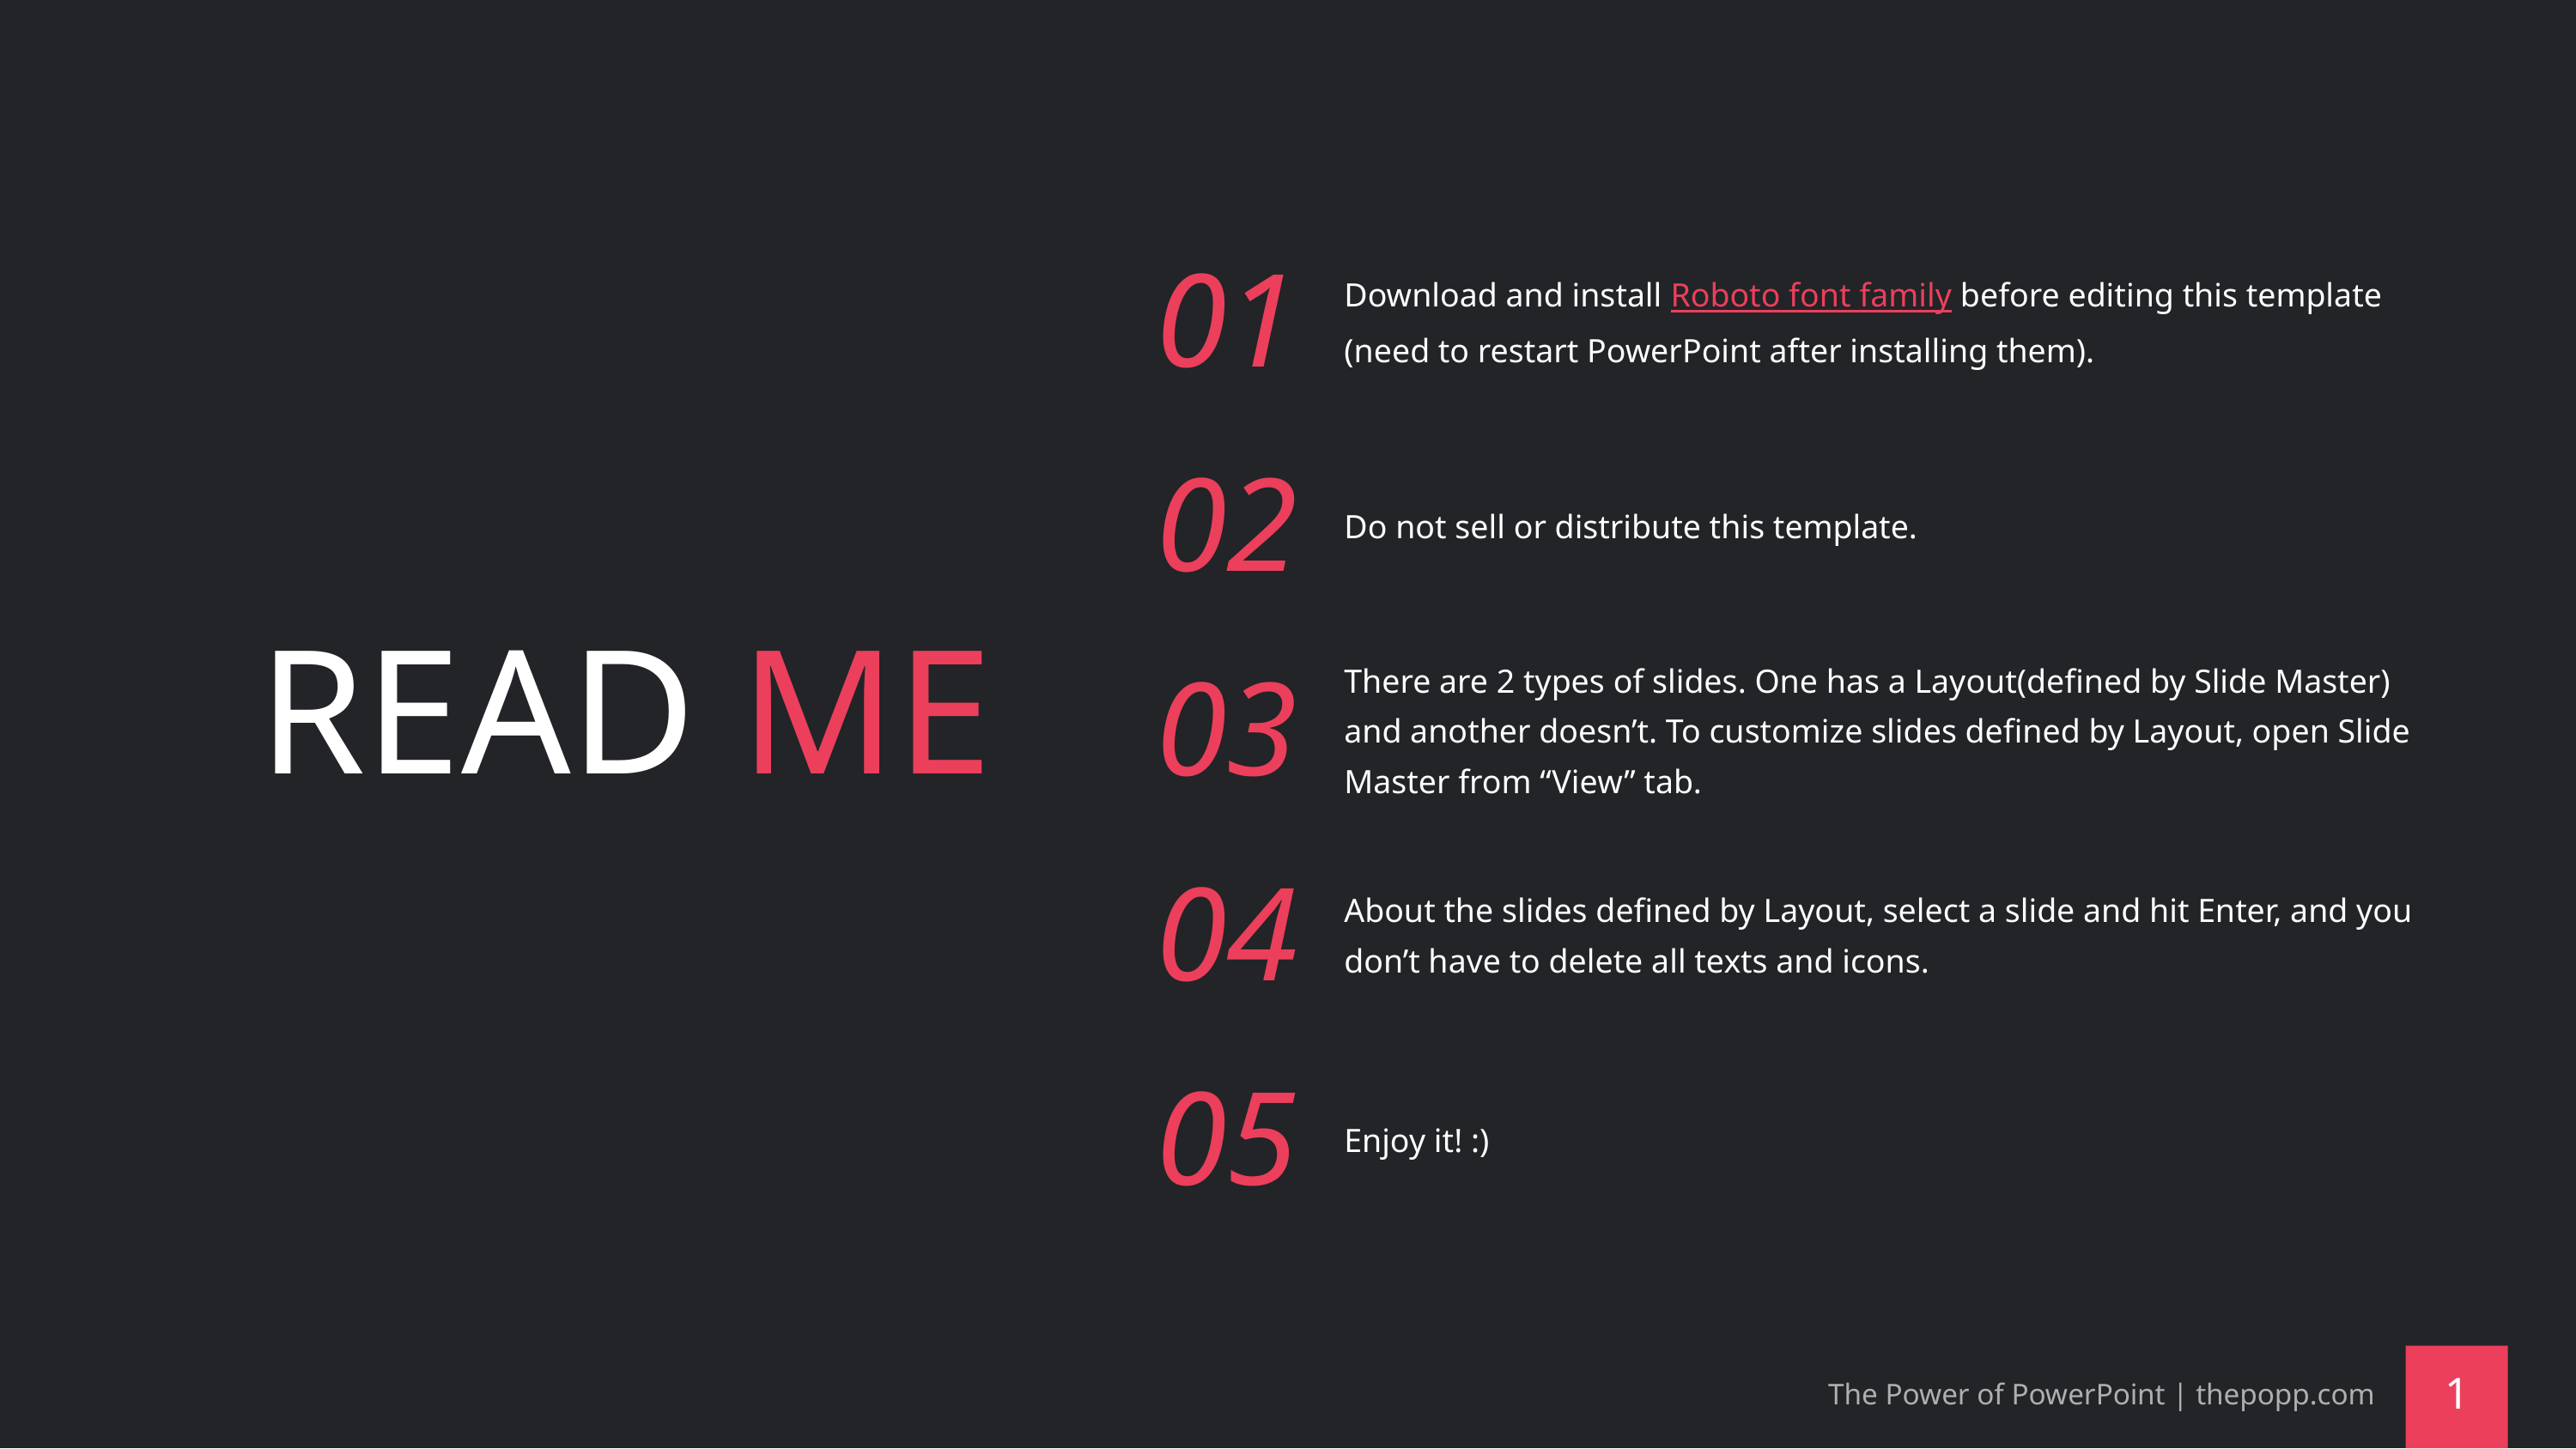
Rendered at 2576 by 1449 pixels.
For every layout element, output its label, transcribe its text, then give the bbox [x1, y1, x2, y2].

title READ ME [137, 211, 1115, 1238]
list 02 [1133, 438, 1311, 602]
list There are 2 types of slides. One has a Layout(defined by Slide Master) and another doesn’t. To customize slides defined by Layout, open Slide Master from “View” tab. [1331, 642, 2437, 807]
slide_number 1 [2404, 1356, 2509, 1434]
list 04 [1133, 847, 1311, 1011]
list 05 [1133, 1052, 1311, 1216]
footer The Power of PowerPoint | thepopp.com [1519, 1356, 2389, 1434]
list About the slides defined by Layout, select a slide and hit Enter, and you don’t have to delete all texts and icons. [1331, 847, 2437, 1011]
list Download and install Roboto font family before editing this template (need to restart PowerPoint after installing them). [1331, 233, 2437, 397]
list Enjoy it! :) [1331, 1052, 2437, 1216]
list 03 [1133, 642, 1311, 807]
list 01 [1133, 233, 1311, 397]
list Do not sell or distribute this template. [1331, 438, 2437, 602]
